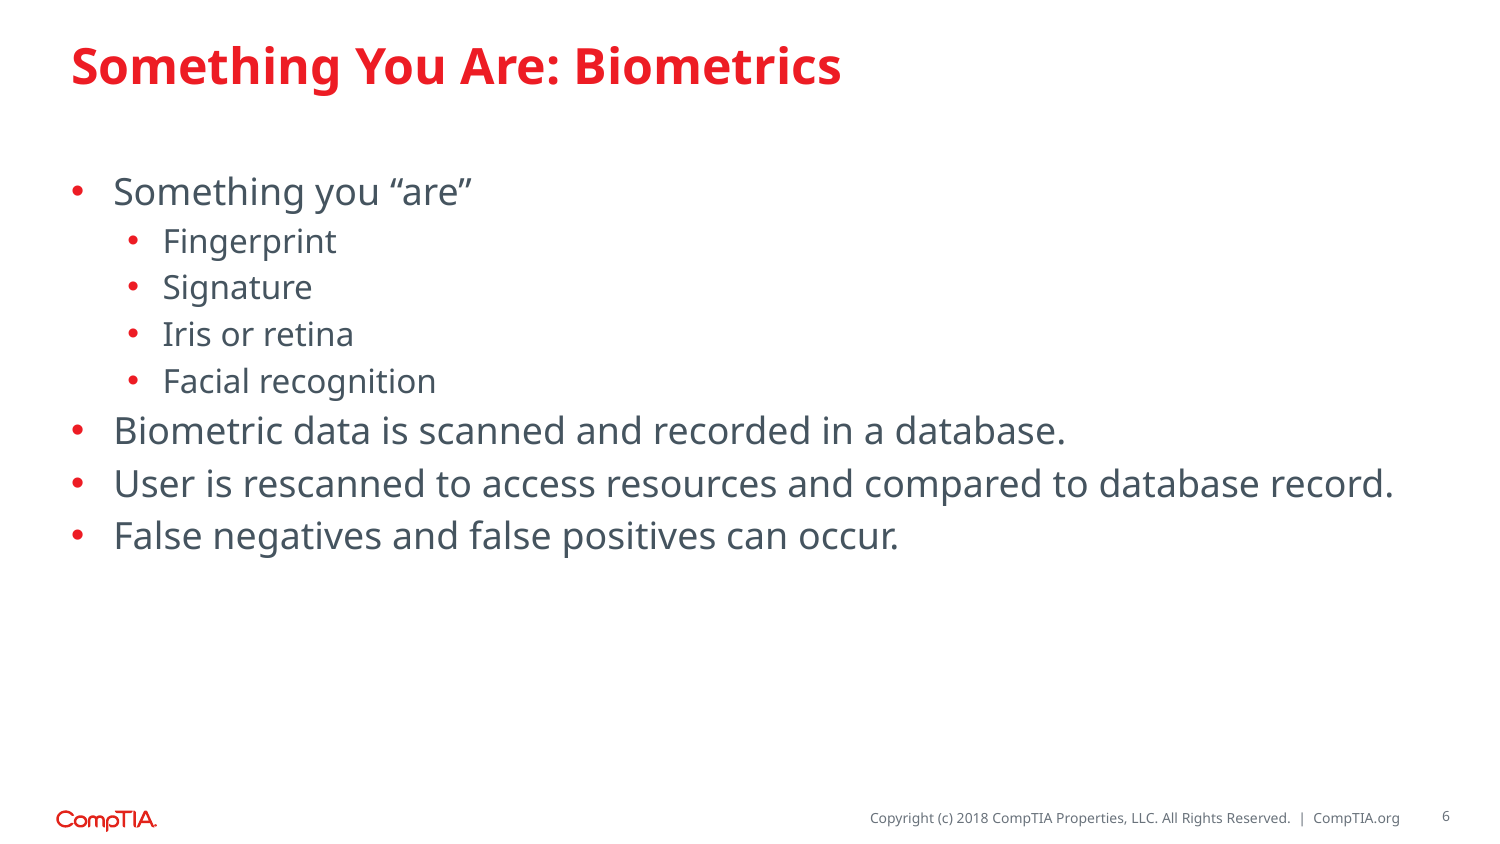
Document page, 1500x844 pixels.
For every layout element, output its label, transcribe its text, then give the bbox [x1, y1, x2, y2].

title Something You Are: Biometrics [56, 12, 1444, 117]
slide_number 6 [1407, 800, 1450, 835]
list Something you “are” Fingerprint Signature Iris or retina Facial recognition Biometric data is scanned and recorded in a database. User is rescanned to access resources and compared to database record. False negatives and false positives can occur. [56, 160, 1444, 746]
